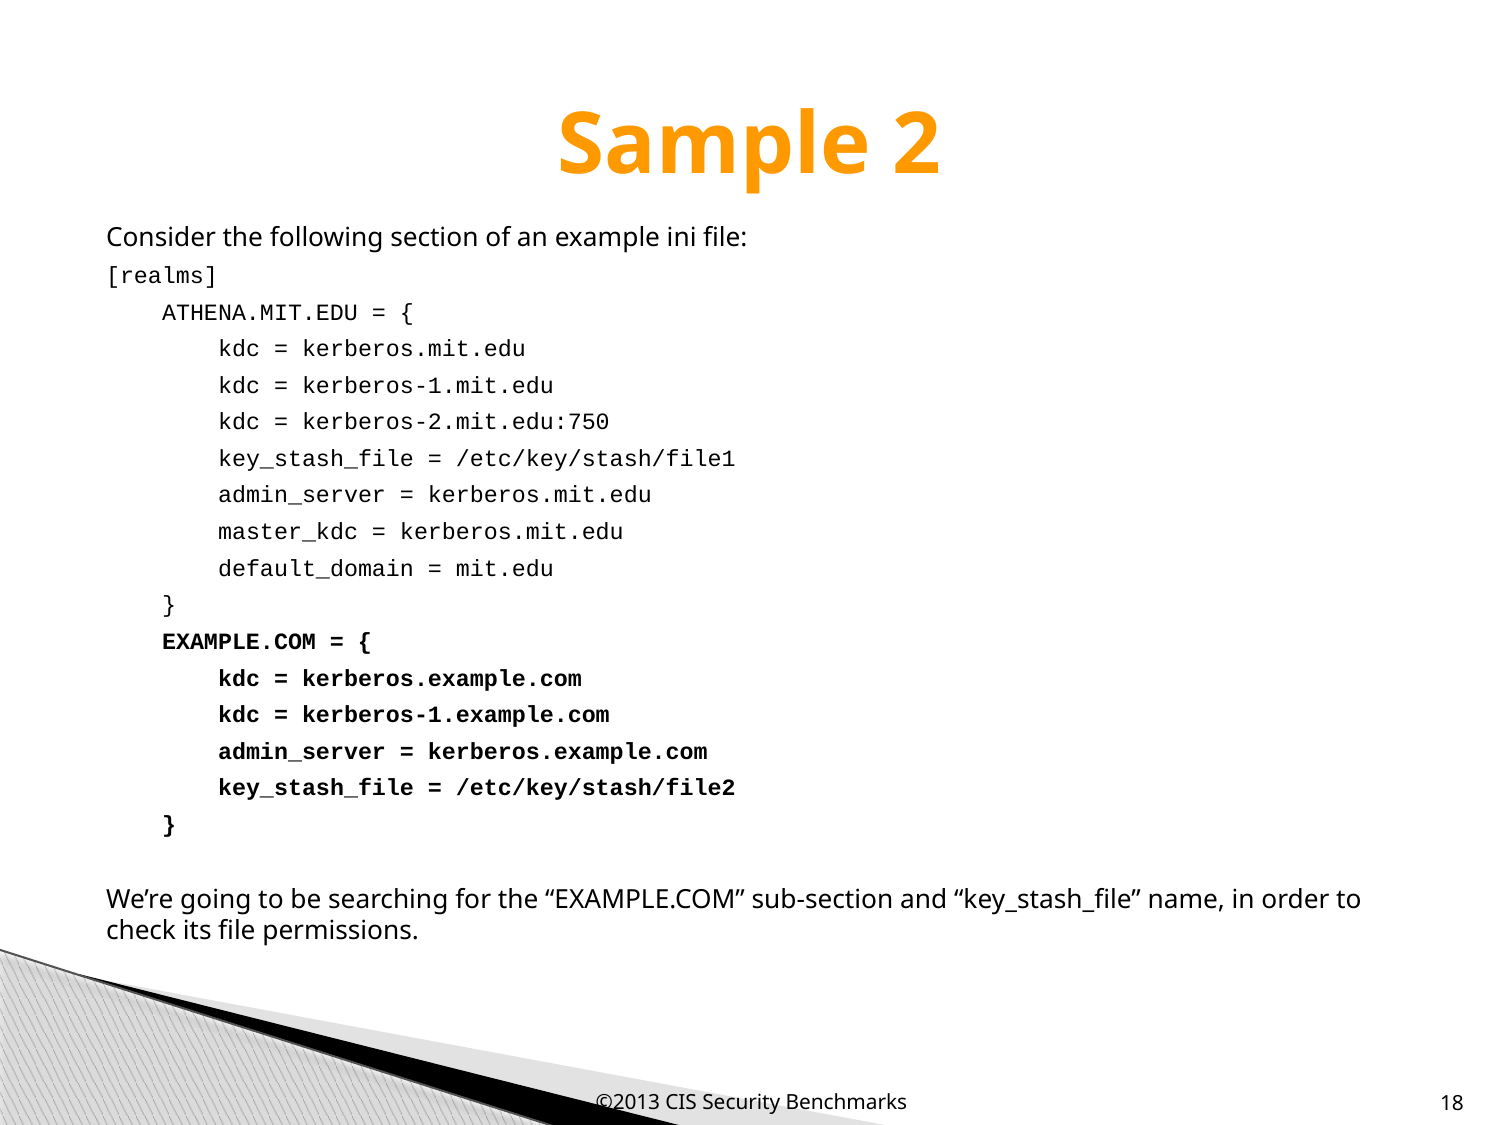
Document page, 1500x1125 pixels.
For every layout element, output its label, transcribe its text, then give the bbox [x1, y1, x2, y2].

footer ©2013 CIS Security Benchmarks [508, 1064, 1000, 1125]
slide_number 18 [1418, 1065, 1479, 1125]
list Consider the following section of an example ini file: [realms] ATHENA.MIT.EDU = { kdc = kerberos.mit.edu kdc = kerberos-1.mit.edu kdc = kerberos-2.mit.edu:750 key_stash_file = /etc/key/stash/file1 admin_server = kerberos.mit.edu master_kdc = kerberos.mit.edu default_domain = mit.edu } EXAMPLE.COM = { kdc = kerberos.example.com kdc = kerberos-1.example.com admin_server = kerberos.example.com key_stash_file = /etc/key/stash/file2 } We’re going to be searching for the “EXAMPLE.COM” sub-section and “key_stash_file” name, in order to check its file permissions. [75, 233, 1425, 955]
title Sample 2 [75, 45, 1425, 233]
